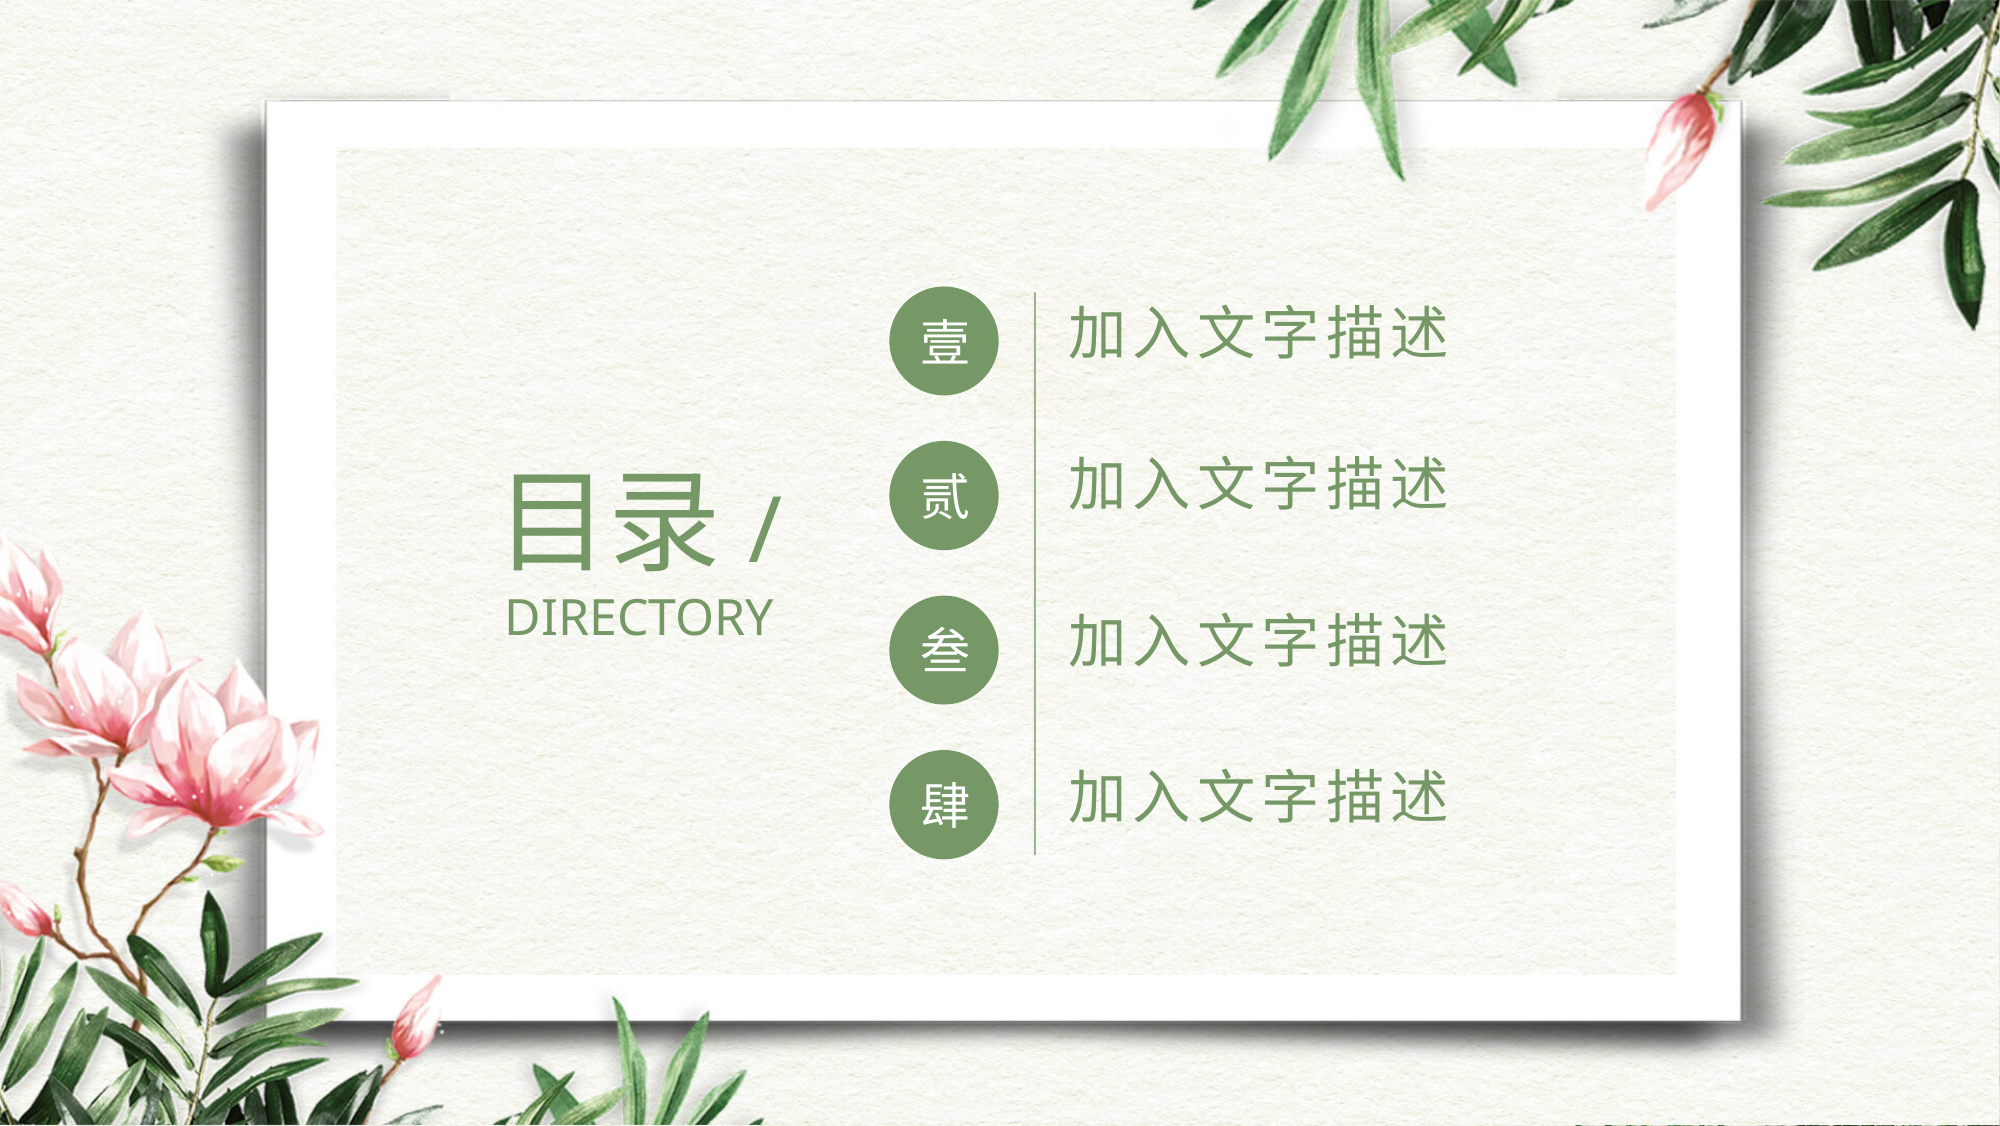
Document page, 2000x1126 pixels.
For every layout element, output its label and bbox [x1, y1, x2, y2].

picture [0, 0, 2000, 1126]
text_box [889, 286, 1524, 860]
